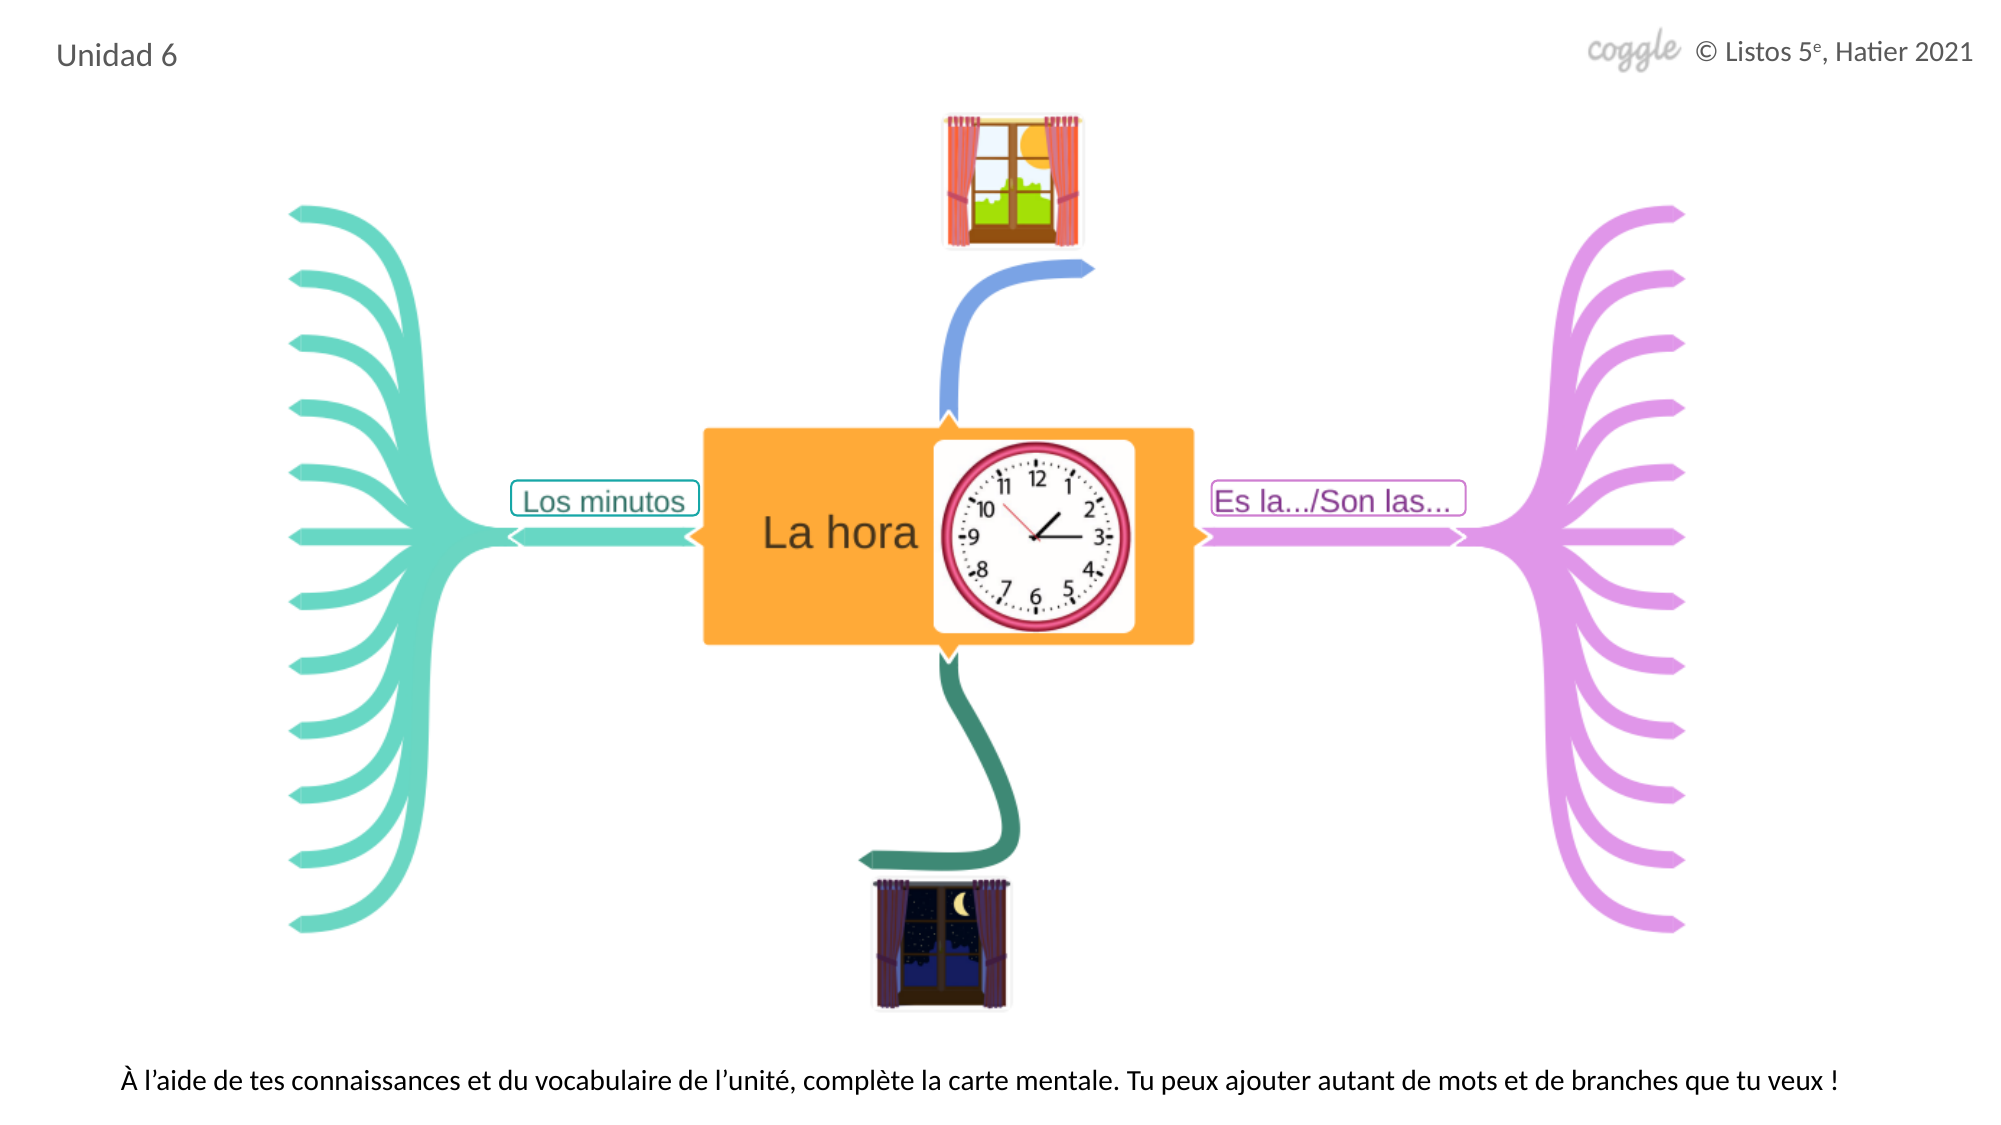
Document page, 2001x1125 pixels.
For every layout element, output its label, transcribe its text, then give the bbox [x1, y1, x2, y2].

text_box © Listos 5e, Hatier 2021 [1710, 25, 2000, 75]
text_box Unidad 6 [41, 25, 212, 80]
picture [266, 19, 1710, 1059]
text_box À l’aide de tes connaissances et du vocabulaire de l’unité, complète la carte mentale. Tu peux ajouter autant de mots et de branches que tu veux ! [106, 1054, 1894, 1104]
